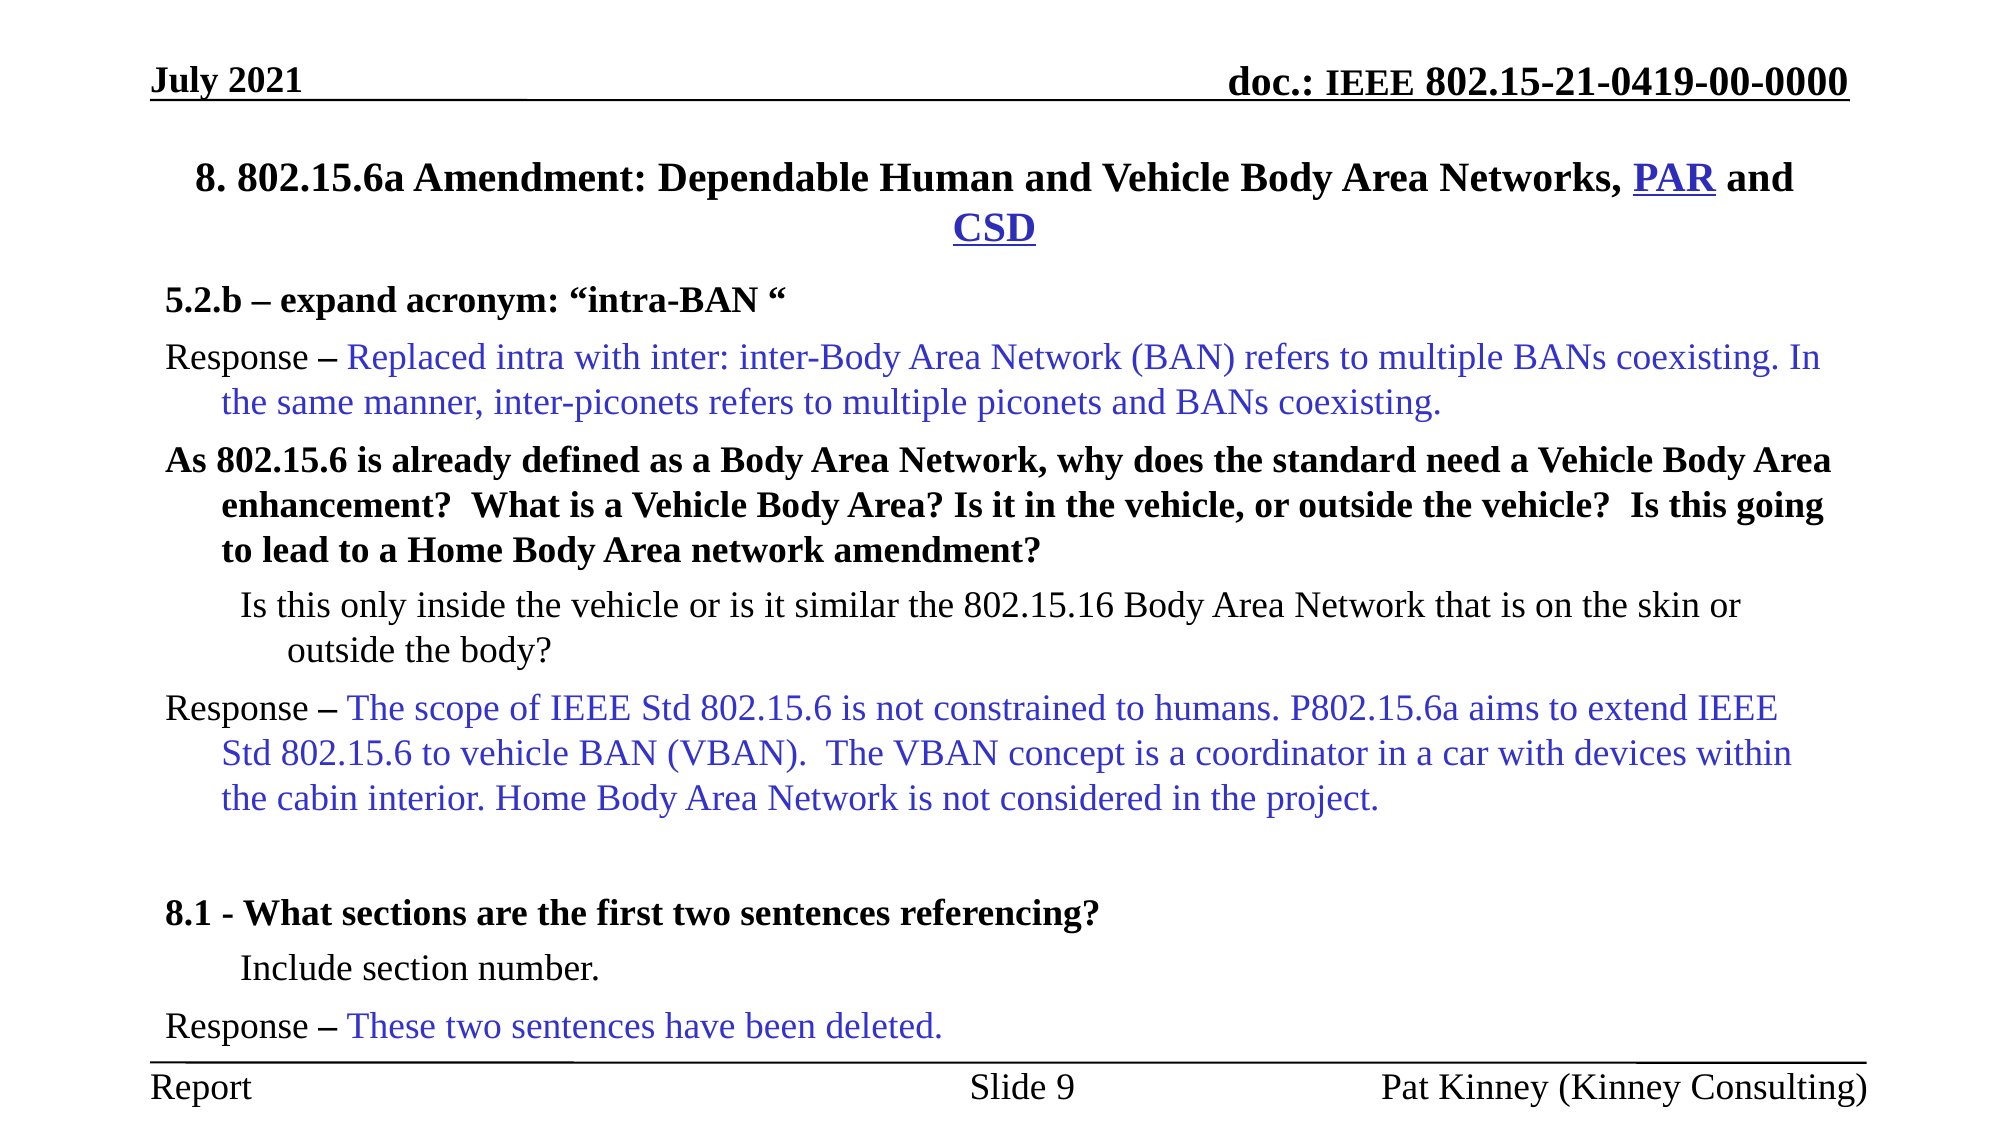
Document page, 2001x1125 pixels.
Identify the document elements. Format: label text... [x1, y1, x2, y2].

list 5.2.b – expand acronym: “intra-BAN “ Response – Replaced intra with inter: inter-Body Area Network (BAN) refers to multiple BANs coexisting. In the same manner, inter-piconets refers to multiple piconets and BANs coexisting. As 802.15.6 is already defined as a Body Area Network, why does the standard need a Vehicle Body Area enhancement? What is a Vehicle Body Area? Is it in the vehicle, or outside the vehicle? Is this going to lead to a Home Body Area network amendment? Is this only inside the vehicle or is it similar the 802.15.16 Body Area Network that is on the skin or outside the body? Response – The scope of IEEE Std 802.15.6 is not constrained to humans. P802.15.6a aims to extend IEEE Std 802.15.6 to vehicle BAN (VBAN). The VBAN concept is a coordinator in a car with devices within the cabin interior. Home Body Area Network is not considered in the project. 8.1 - What sections are the first two sentences referencing? Include section number. Response – These two sentences have been deleted. [149, 266, 1850, 1063]
slide_number Slide 9 [950, 1061, 1095, 1125]
text_box Pat Kinney (Kinney Consulting) [1330, 1062, 1869, 1122]
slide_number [149, 49, 431, 100]
title 8. 802.15.6a Amendment: Dependable Human and Vehicle Body Area Networks, PAR and CSD [149, 112, 1850, 266]
